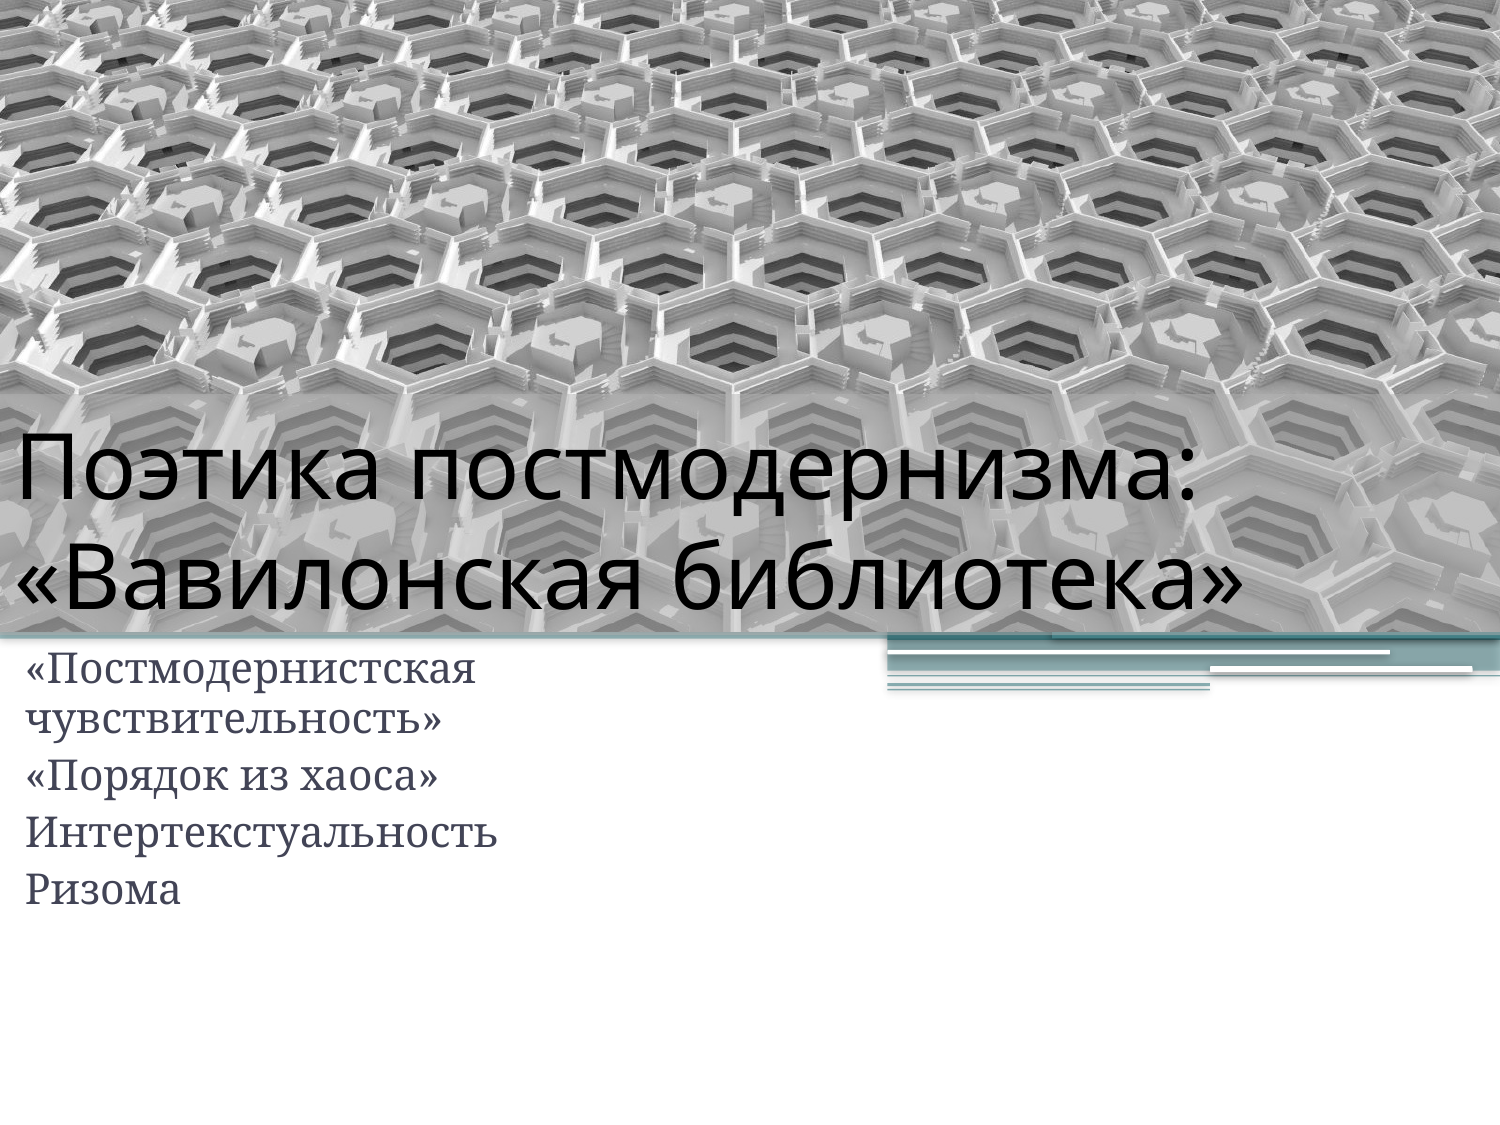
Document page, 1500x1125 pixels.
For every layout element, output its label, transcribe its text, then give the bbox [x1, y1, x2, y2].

picture [0, 0, 1500, 632]
subtitle «Постмодернистская чувствительность» «Порядок из хаоса» Интертекстуальность Ризома [0, 641, 892, 921]
